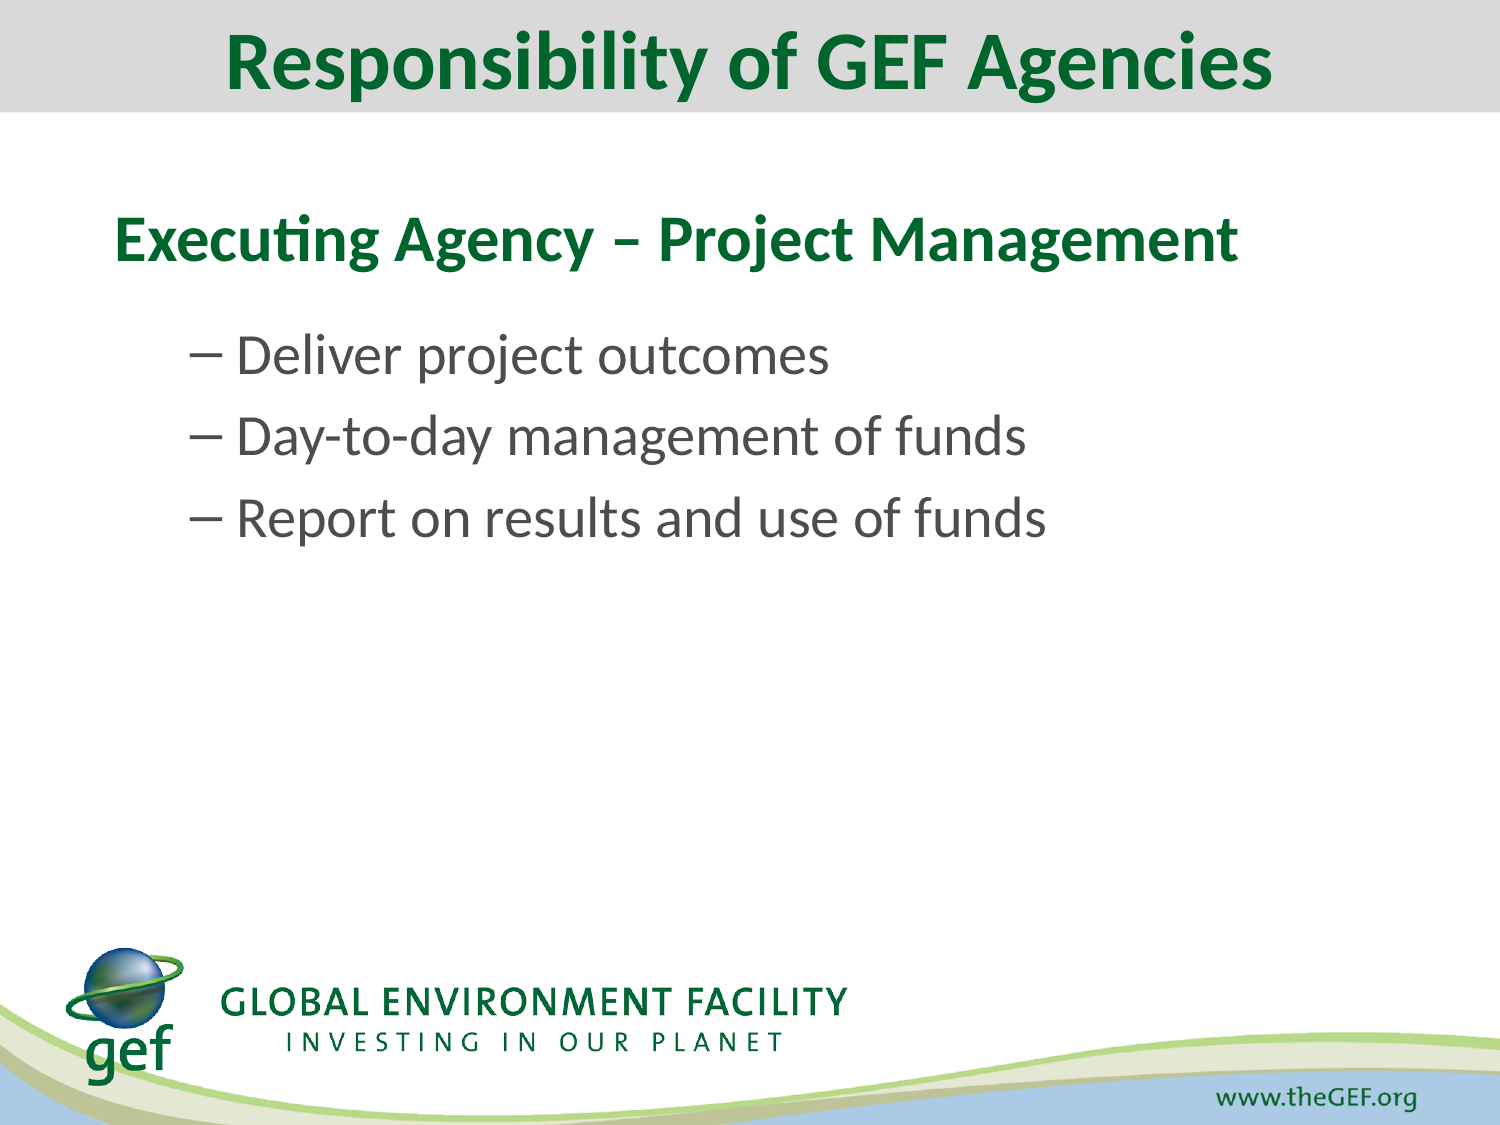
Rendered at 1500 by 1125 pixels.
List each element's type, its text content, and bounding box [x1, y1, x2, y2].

text_box Responsibility of GEF Agencies [0, 0, 1500, 113]
picture [0, 920, 1500, 1125]
list Executing Agency – Project Management Deliver project outcomes Day-to-day management of funds Report on results and use of funds [99, 187, 1401, 801]
